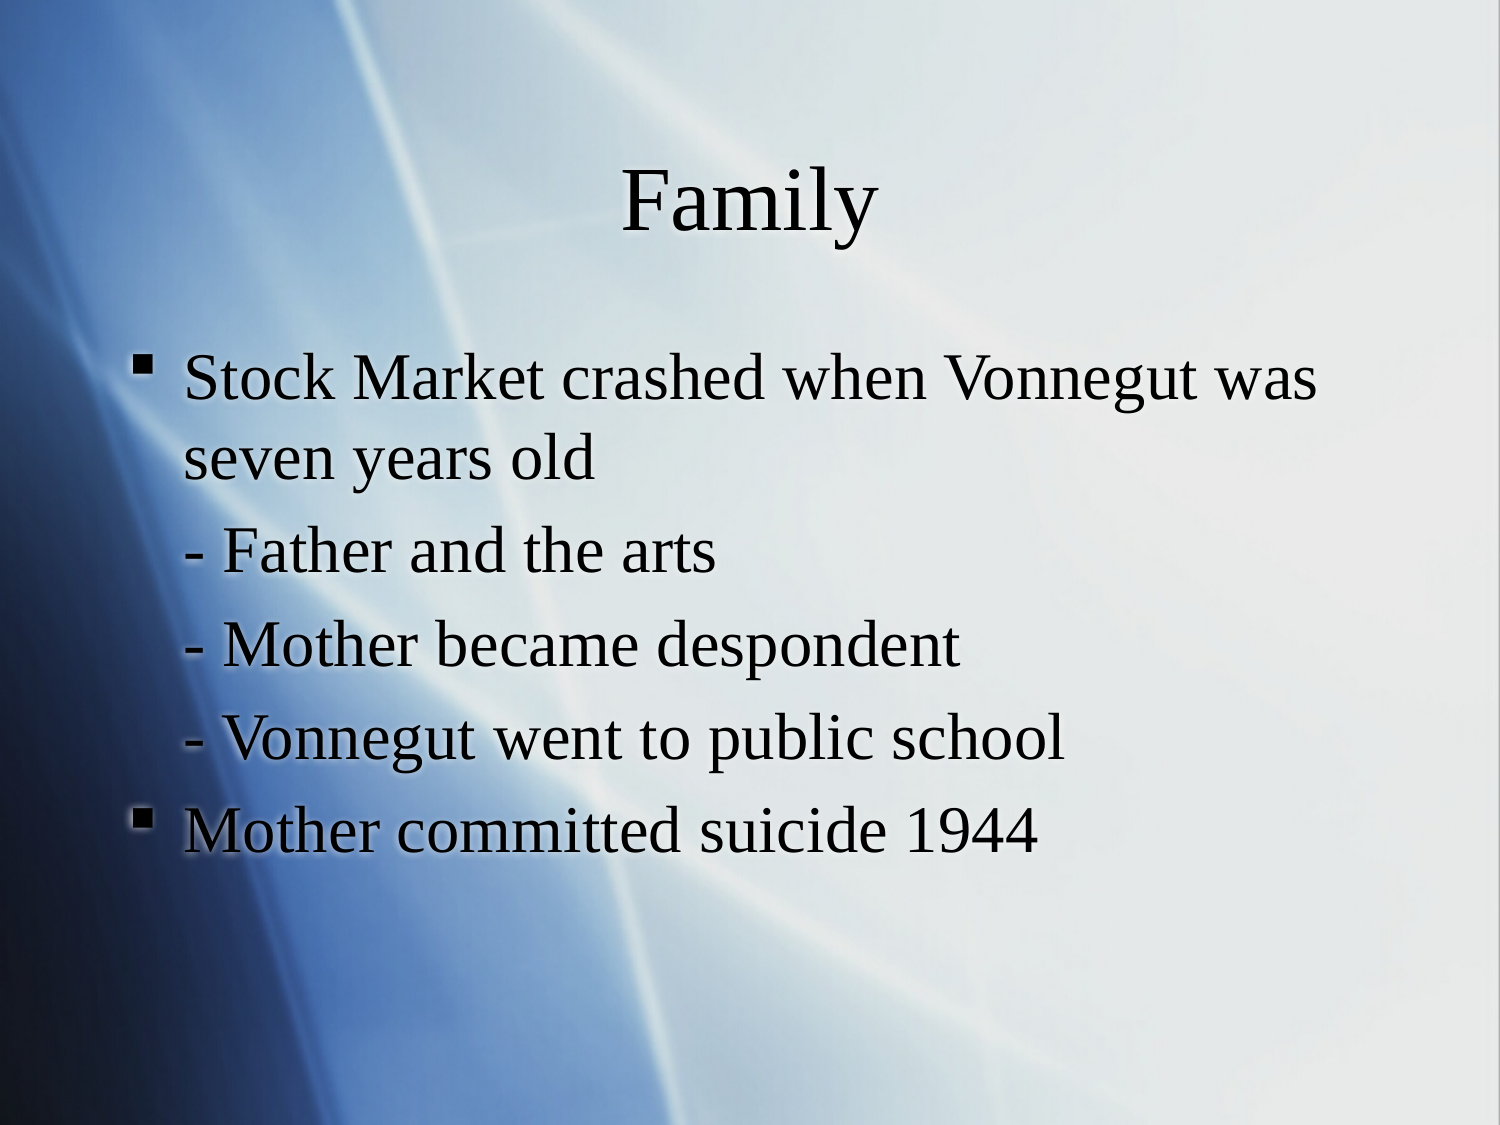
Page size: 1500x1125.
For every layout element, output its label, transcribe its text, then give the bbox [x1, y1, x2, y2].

title Family [112, 99, 1388, 288]
list Stock Market crashed when Vonnegut was seven years old - Father and the arts - Mother became despondent - Vonnegut went to public school Mother committed suicide 1944 [112, 324, 1388, 1001]
picture [0, 0, 1500, 1125]
